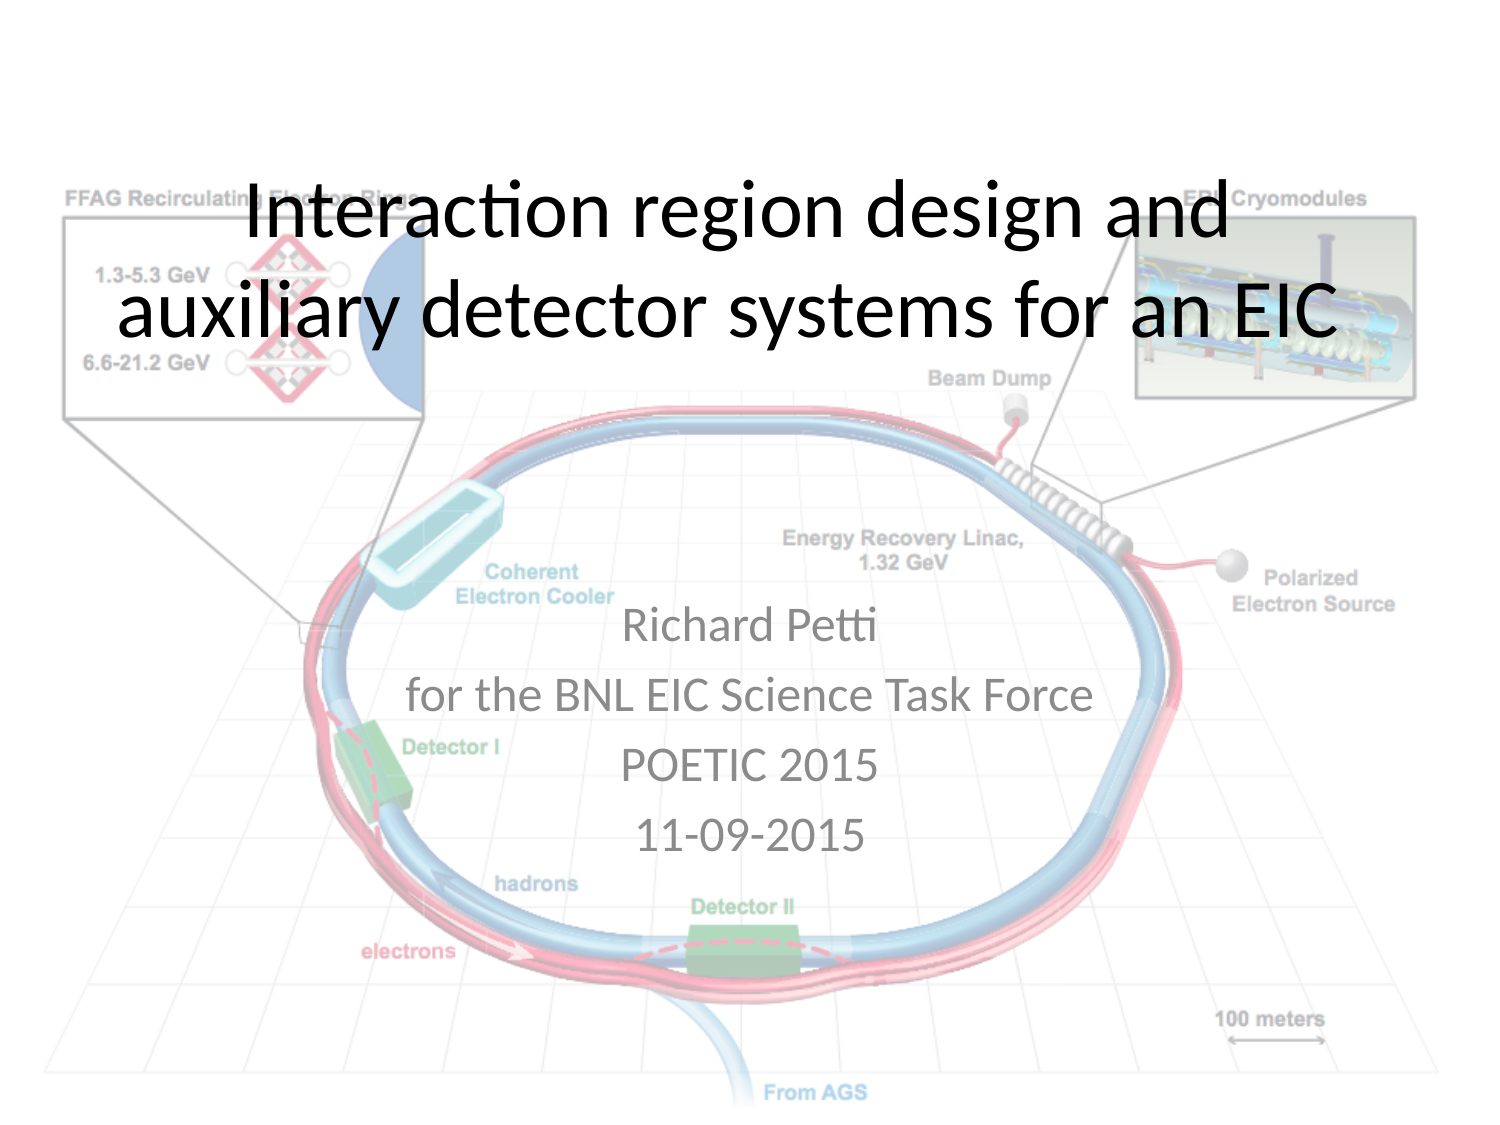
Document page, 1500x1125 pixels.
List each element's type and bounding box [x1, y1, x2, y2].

picture [0, 137, 1500, 1125]
